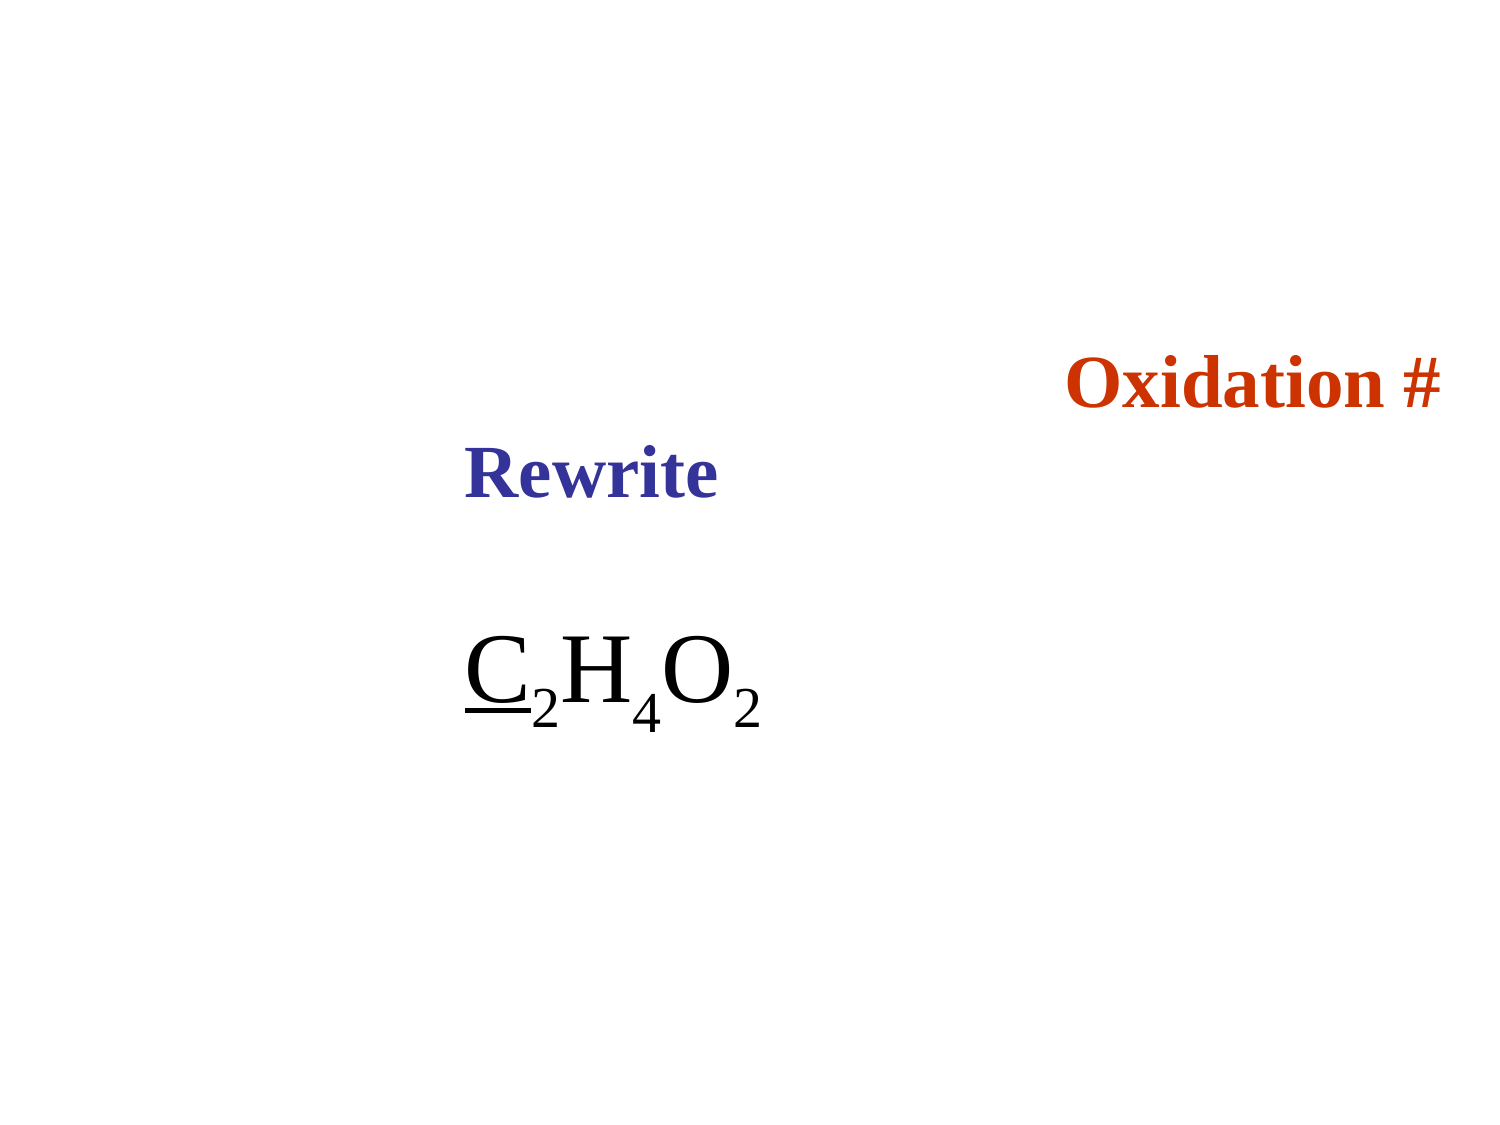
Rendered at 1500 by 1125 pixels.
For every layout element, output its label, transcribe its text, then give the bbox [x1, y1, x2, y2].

text_box Oxidation # Rewrite C2H4O2 [0, 324, 1500, 842]
